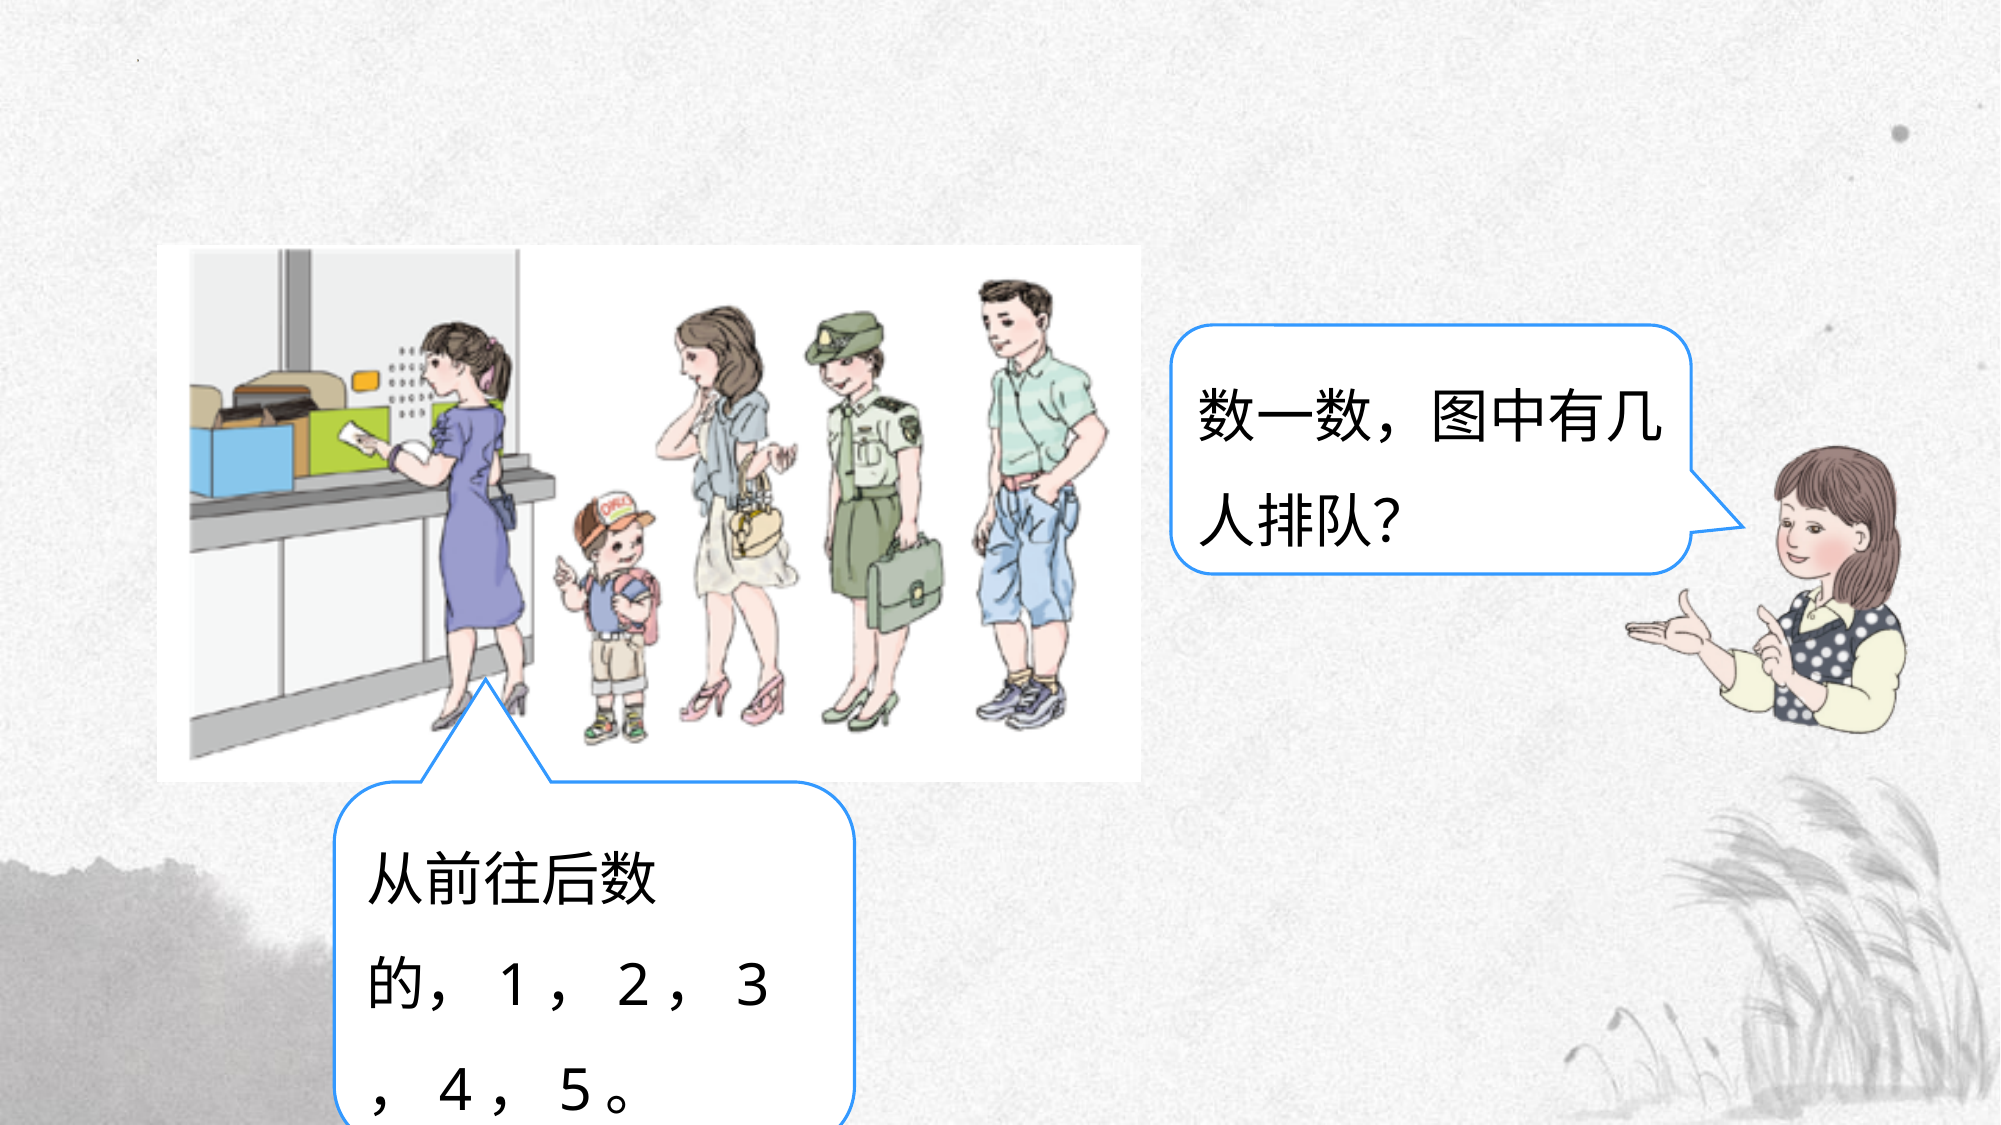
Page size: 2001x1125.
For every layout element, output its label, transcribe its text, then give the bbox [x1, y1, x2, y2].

text_box 从前往后数的，1，2，3，4，5。 [334, 782, 855, 1125]
picture [0, 0, 2001, 1125]
text_box 数一数，图中有几人排队？ [1170, 324, 1692, 575]
